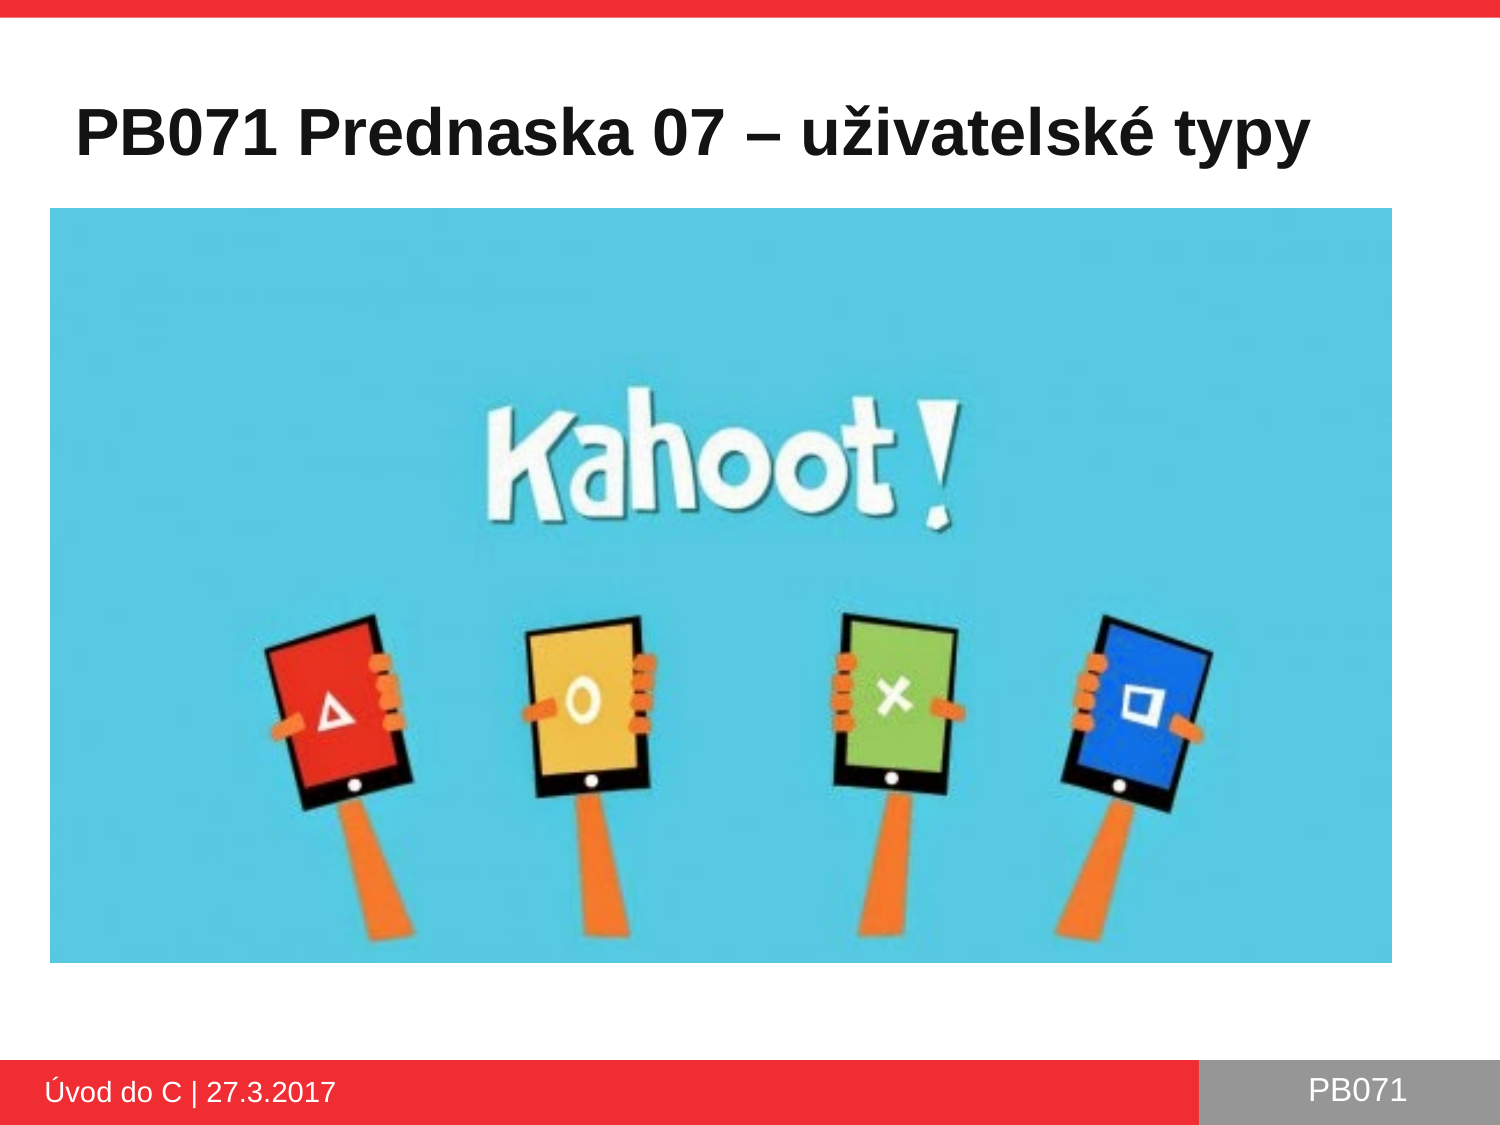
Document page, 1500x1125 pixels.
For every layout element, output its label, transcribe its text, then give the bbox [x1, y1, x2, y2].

title PB071 Prednaska 07 – uživatelské typy [75, 45, 1471, 208]
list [49, 208, 1392, 963]
footer Úvod do C | 27.3.2017 [29, 1065, 1199, 1125]
